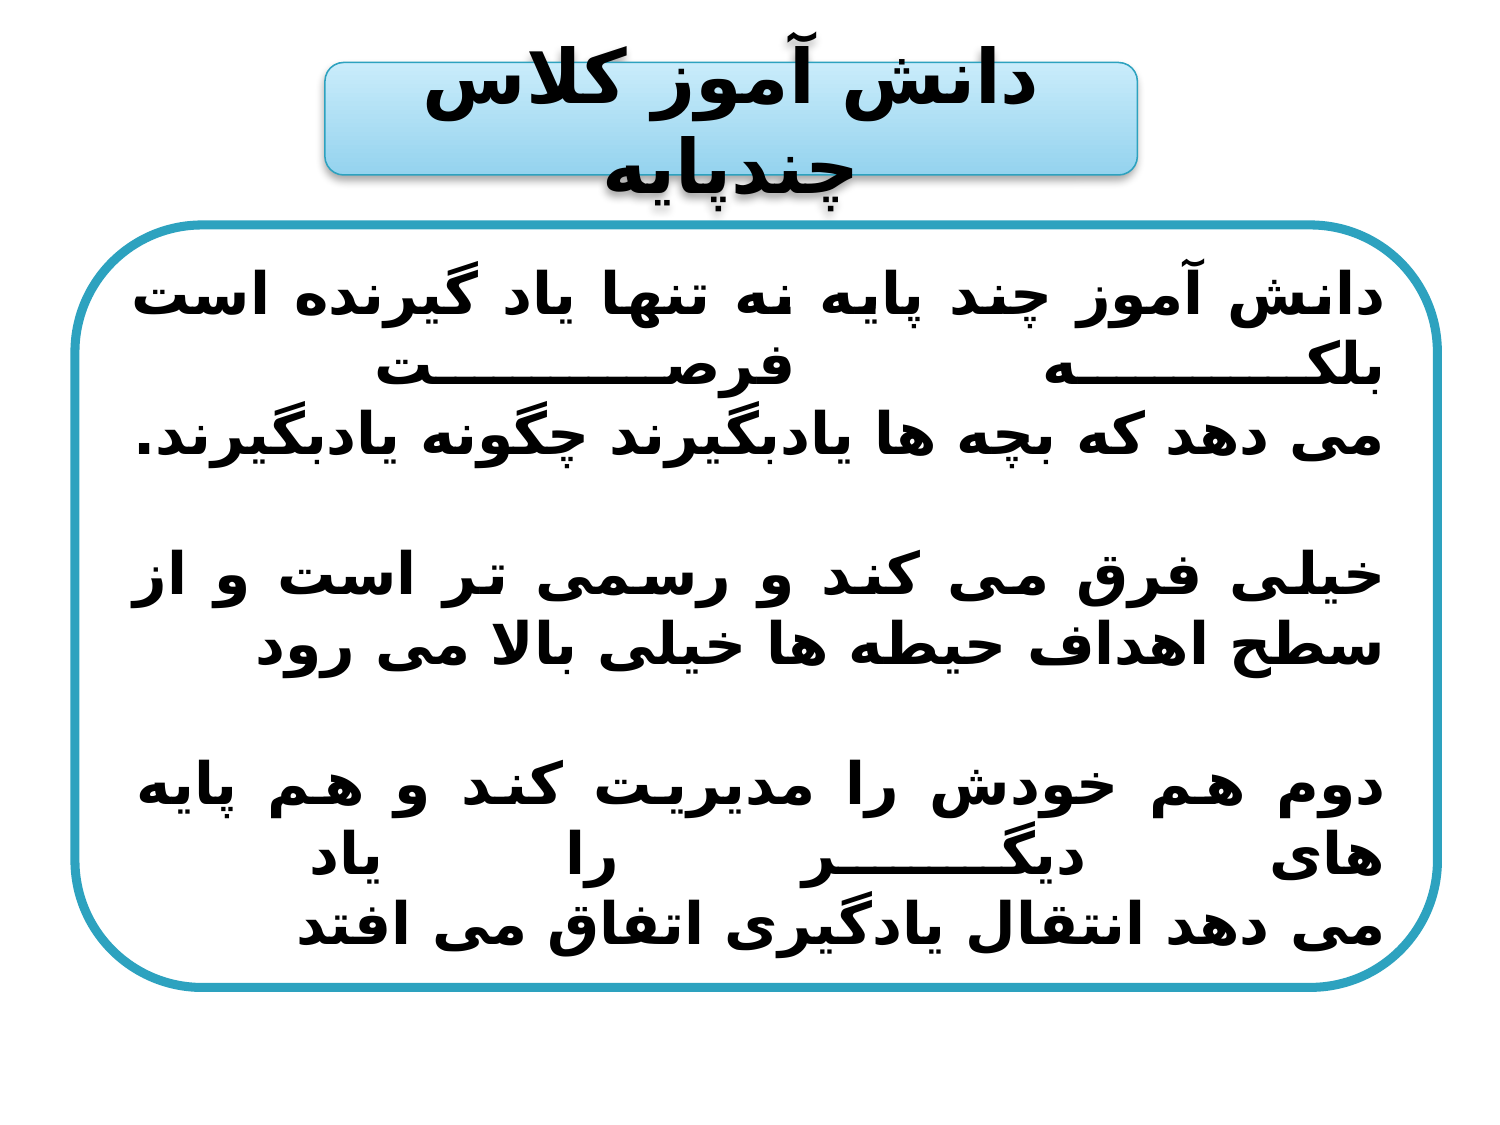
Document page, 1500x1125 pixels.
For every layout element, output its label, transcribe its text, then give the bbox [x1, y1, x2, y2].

text_box دانش آموز کلاس چندپایه [324, 61, 1139, 176]
text_box دانش آموز چند پایه نه تنها یاد گیرنده است بلکه فرصت می دهد که بچه ها یادبگیرند چگونه یادبگیرند. خیلی فرق می کند و رسمی تر است و از سطح اهداف حیطه ها خیلی بالا می رود دوم هم خودش را مدیریت کند و هم پایه های دیگر را یاد می دهد انتقال یادگیری اتفاق می افتد [70, 220, 1442, 992]
